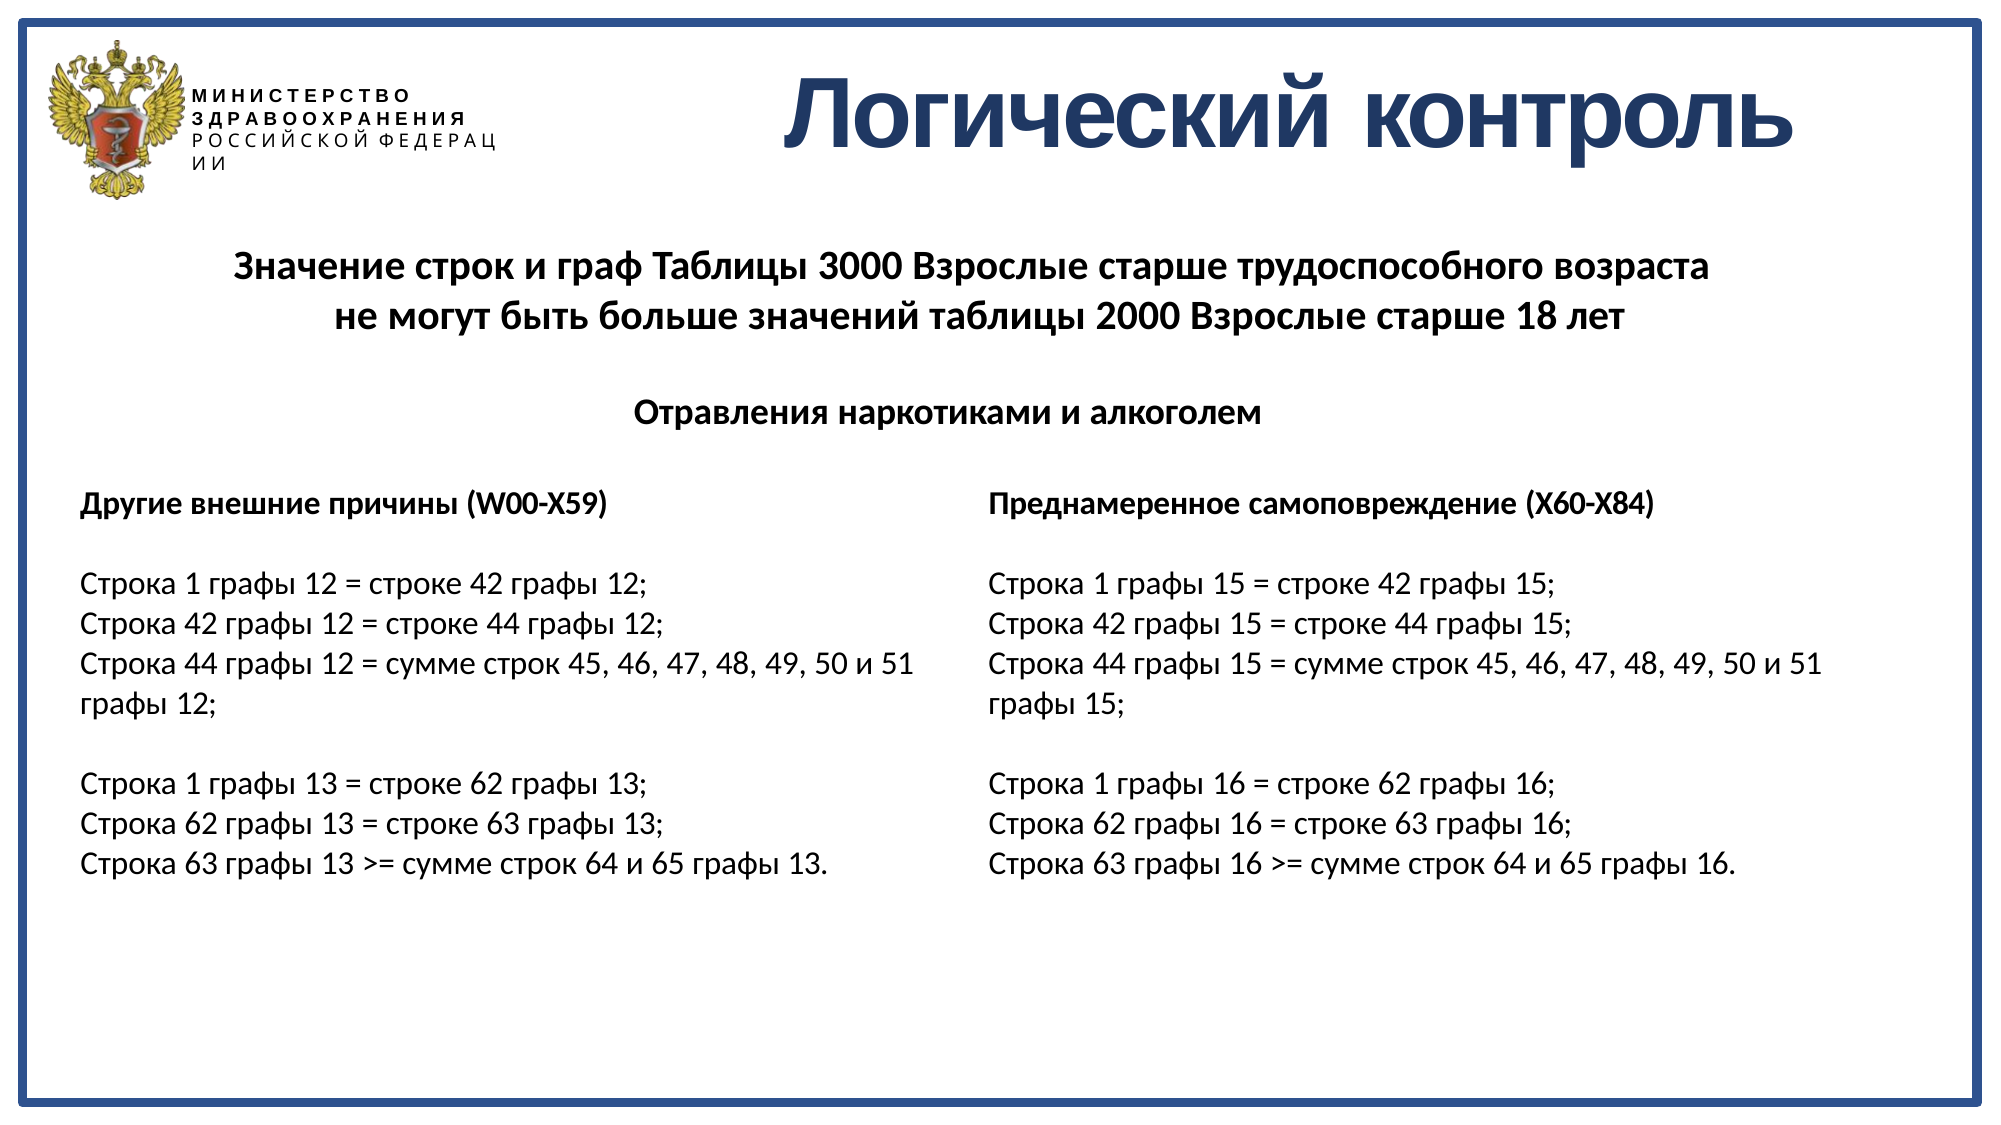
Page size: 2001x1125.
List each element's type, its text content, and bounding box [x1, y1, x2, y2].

text_box М И Н И С Т Е Р С Т В О З Д Р А В О О Х Р А Н Е Н И Я Р О С С И Й С К О Й Ф Е Д Е Р А Ц И И [189, 81, 503, 174]
text_box Строка 1 графы 13 = строке 62 графы 13; Строка 62 графы 13 = строке 63 графы 13; Строка 63 графы 13 >= сумме строк 64 и 65 графы 13. [78, 759, 835, 882]
text_box Строка 1 графы 12 = строке 42 графы 12; Строка 42 графы 12 = строке 44 графы 12; Строка 44 графы 12 = сумме строк 45, 46, 47, 48, 49, 50 и 51 графы 12; [78, 559, 922, 721]
text_box Преднамеренное самоповреждение (X60-X84) [986, 479, 1669, 522]
text_box Строка 1 графы 16 = строке 62 графы 16; Строка 62 графы 16 = строке 63 графы 16; Строка 63 графы 16 >= сумме строк 64 и 65 графы 16. [986, 759, 1744, 882]
title Логический контроль [687, 21, 1892, 236]
picture [48, 40, 185, 200]
text_box Другие внешние причины (W00-X59) [78, 479, 616, 522]
text_box Значение строк и граф Таблицы 3000 Взрослые старше трудоспособного возраста не могут быть больше значений таблицы 2000 Взрослые старше 18 лет Отравления наркотиками и алкоголем [231, 235, 1715, 433]
text_box Строка 1 графы 15 = строке 42 графы 15; Строка 42 графы 15 = строке 44 графы 15; Строка 44 графы 15 = сумме строк 45, 46, 47, 48, 49, 50 и 51 графы 15; [986, 559, 1830, 721]
